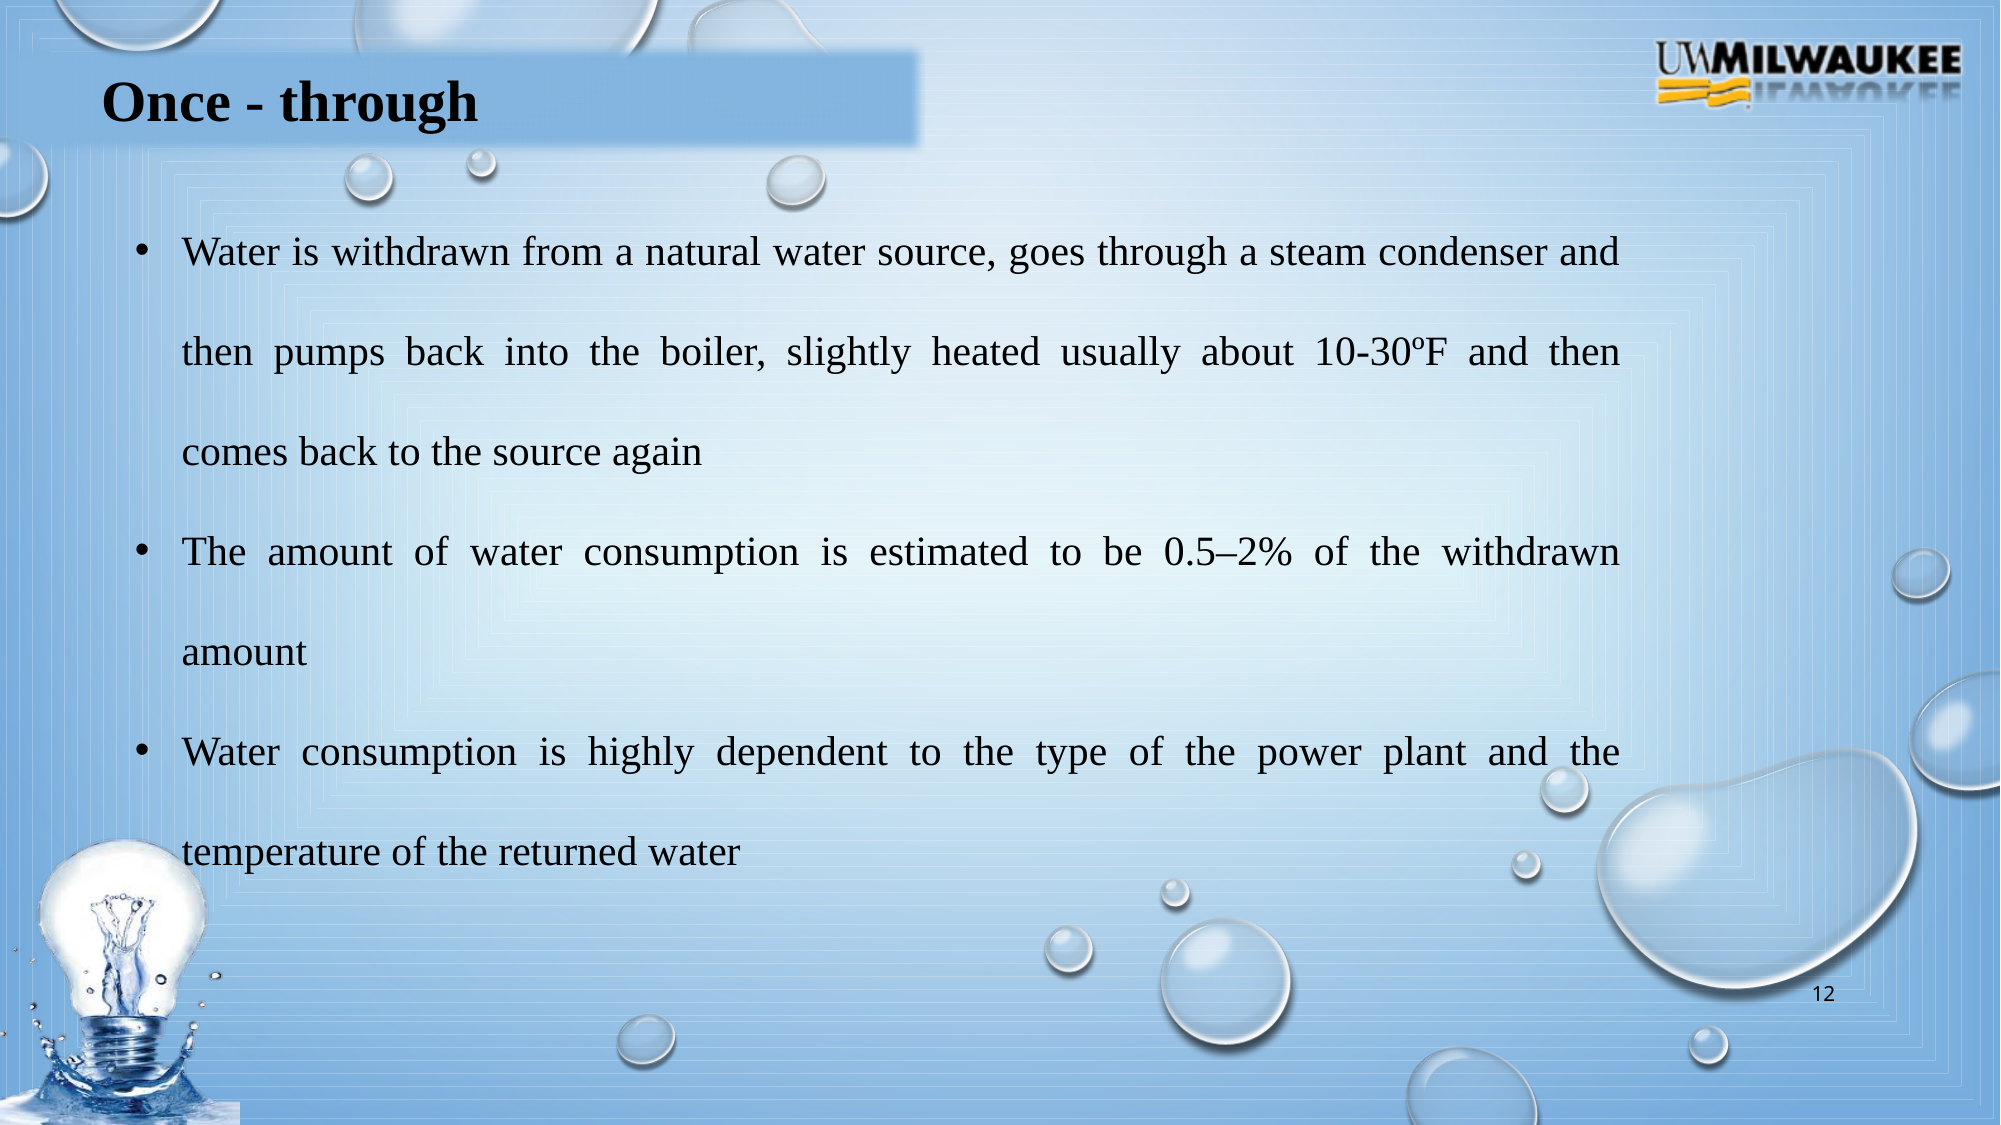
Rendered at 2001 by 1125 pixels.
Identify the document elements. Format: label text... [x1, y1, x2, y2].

slide_number 12 [1724, 965, 1851, 1025]
picture [0, 0, 2000, 1125]
text_box Once - through [15, 56, 911, 140]
text_box Water is withdrawn from a natural water source, goes through a steam condenser and then pumps back into the boiler, slightly heated usually about 10-30ºF and then comes back to the source again The amount of water consumption is estimated to be 0.5–2% of the withdrawn amount Water consumption is highly dependent to the type of the power plant and the temperature of the returned water [119, 166, 1637, 972]
